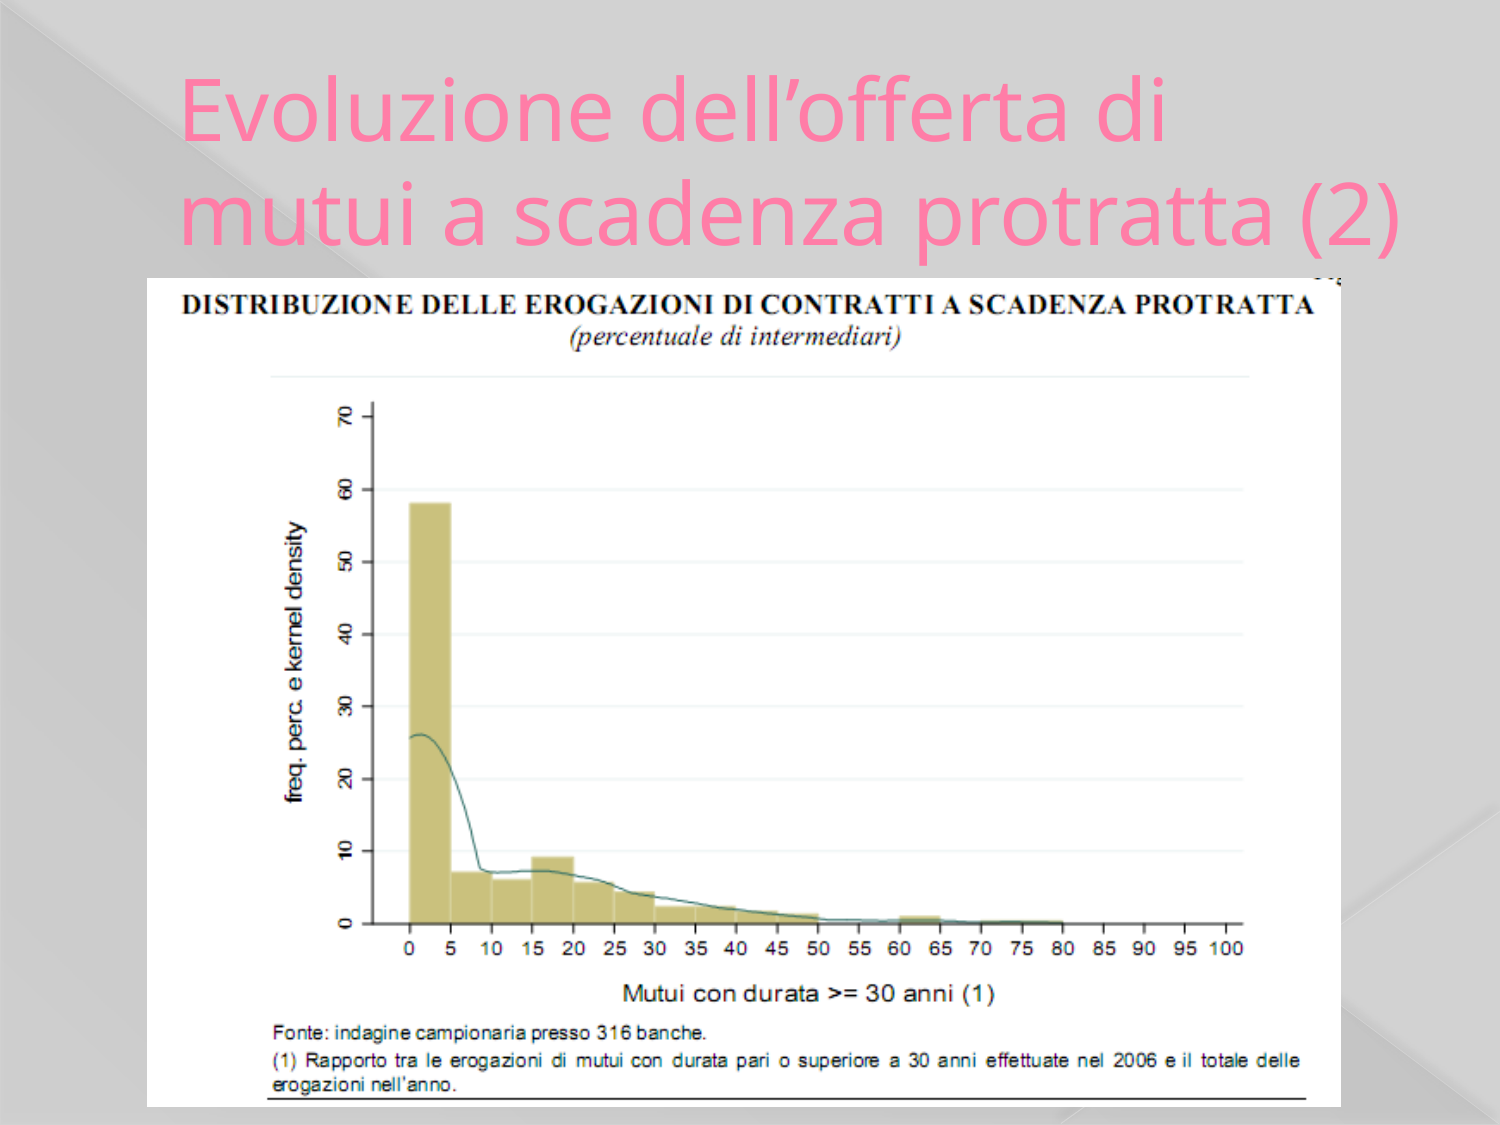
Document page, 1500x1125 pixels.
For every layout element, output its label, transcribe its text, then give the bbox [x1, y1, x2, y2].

title Evoluzione dell’offerta di mutui a scadenza protratta (2) [75, 43, 1425, 274]
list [147, 278, 1341, 1108]
